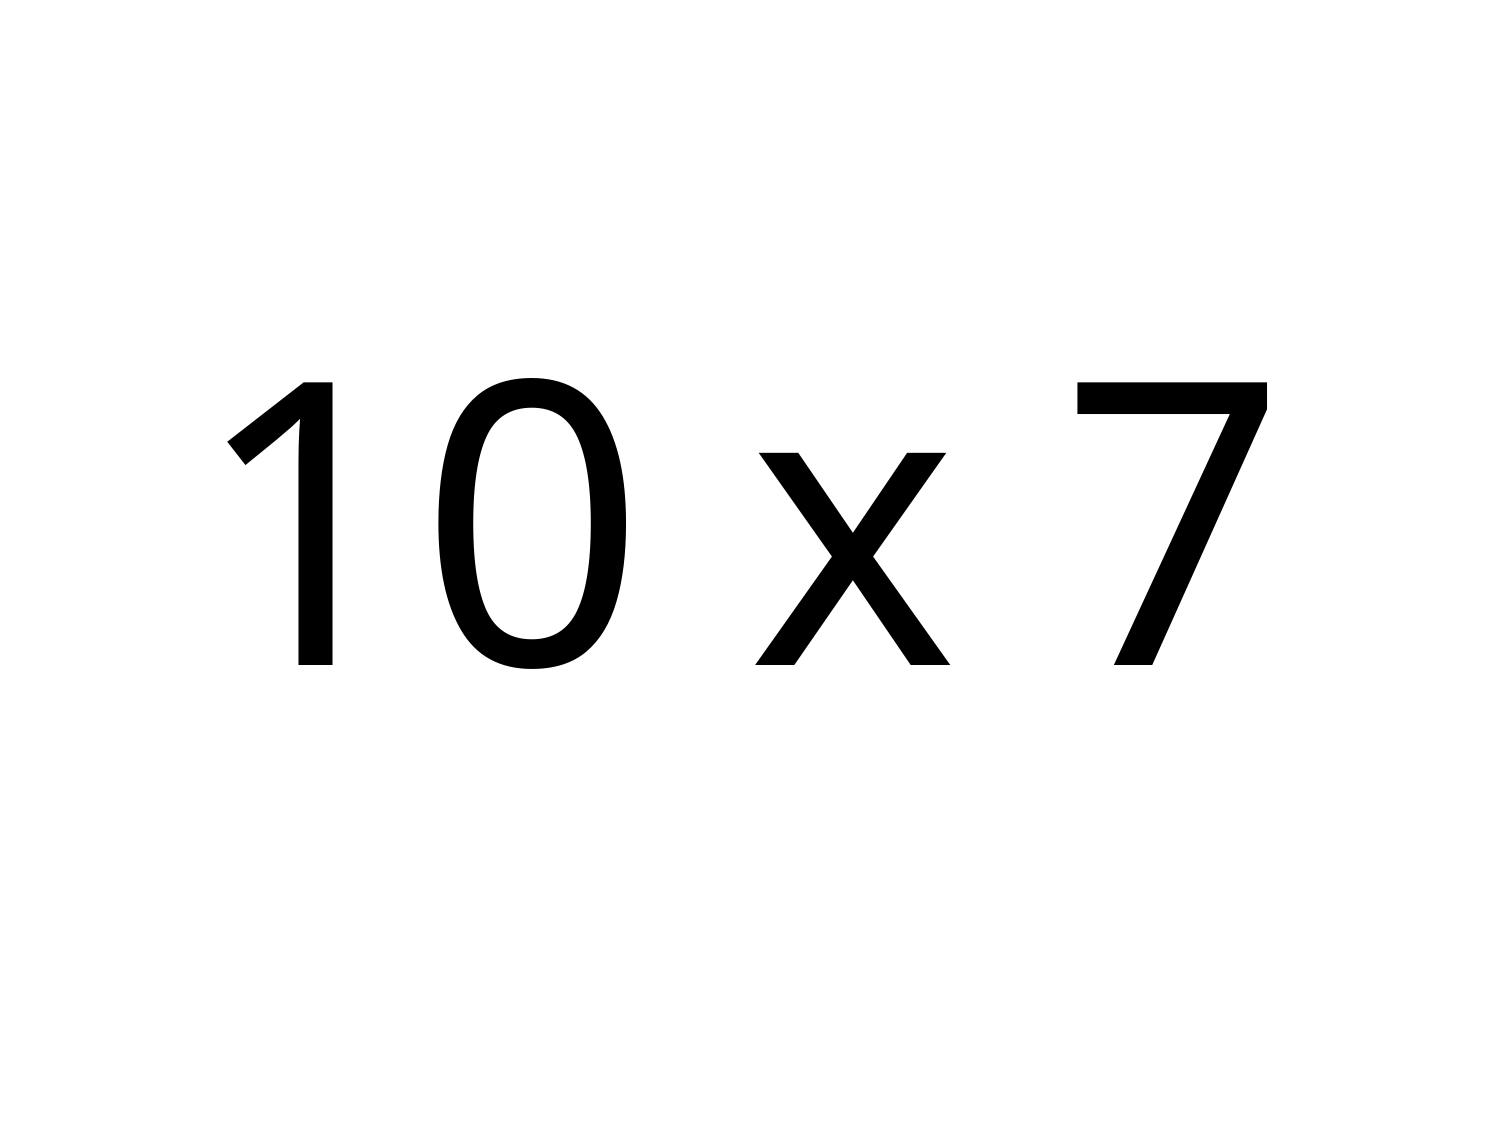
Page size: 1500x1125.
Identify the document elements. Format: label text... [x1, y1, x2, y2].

list 10 x 7 [75, 262, 1425, 1005]
